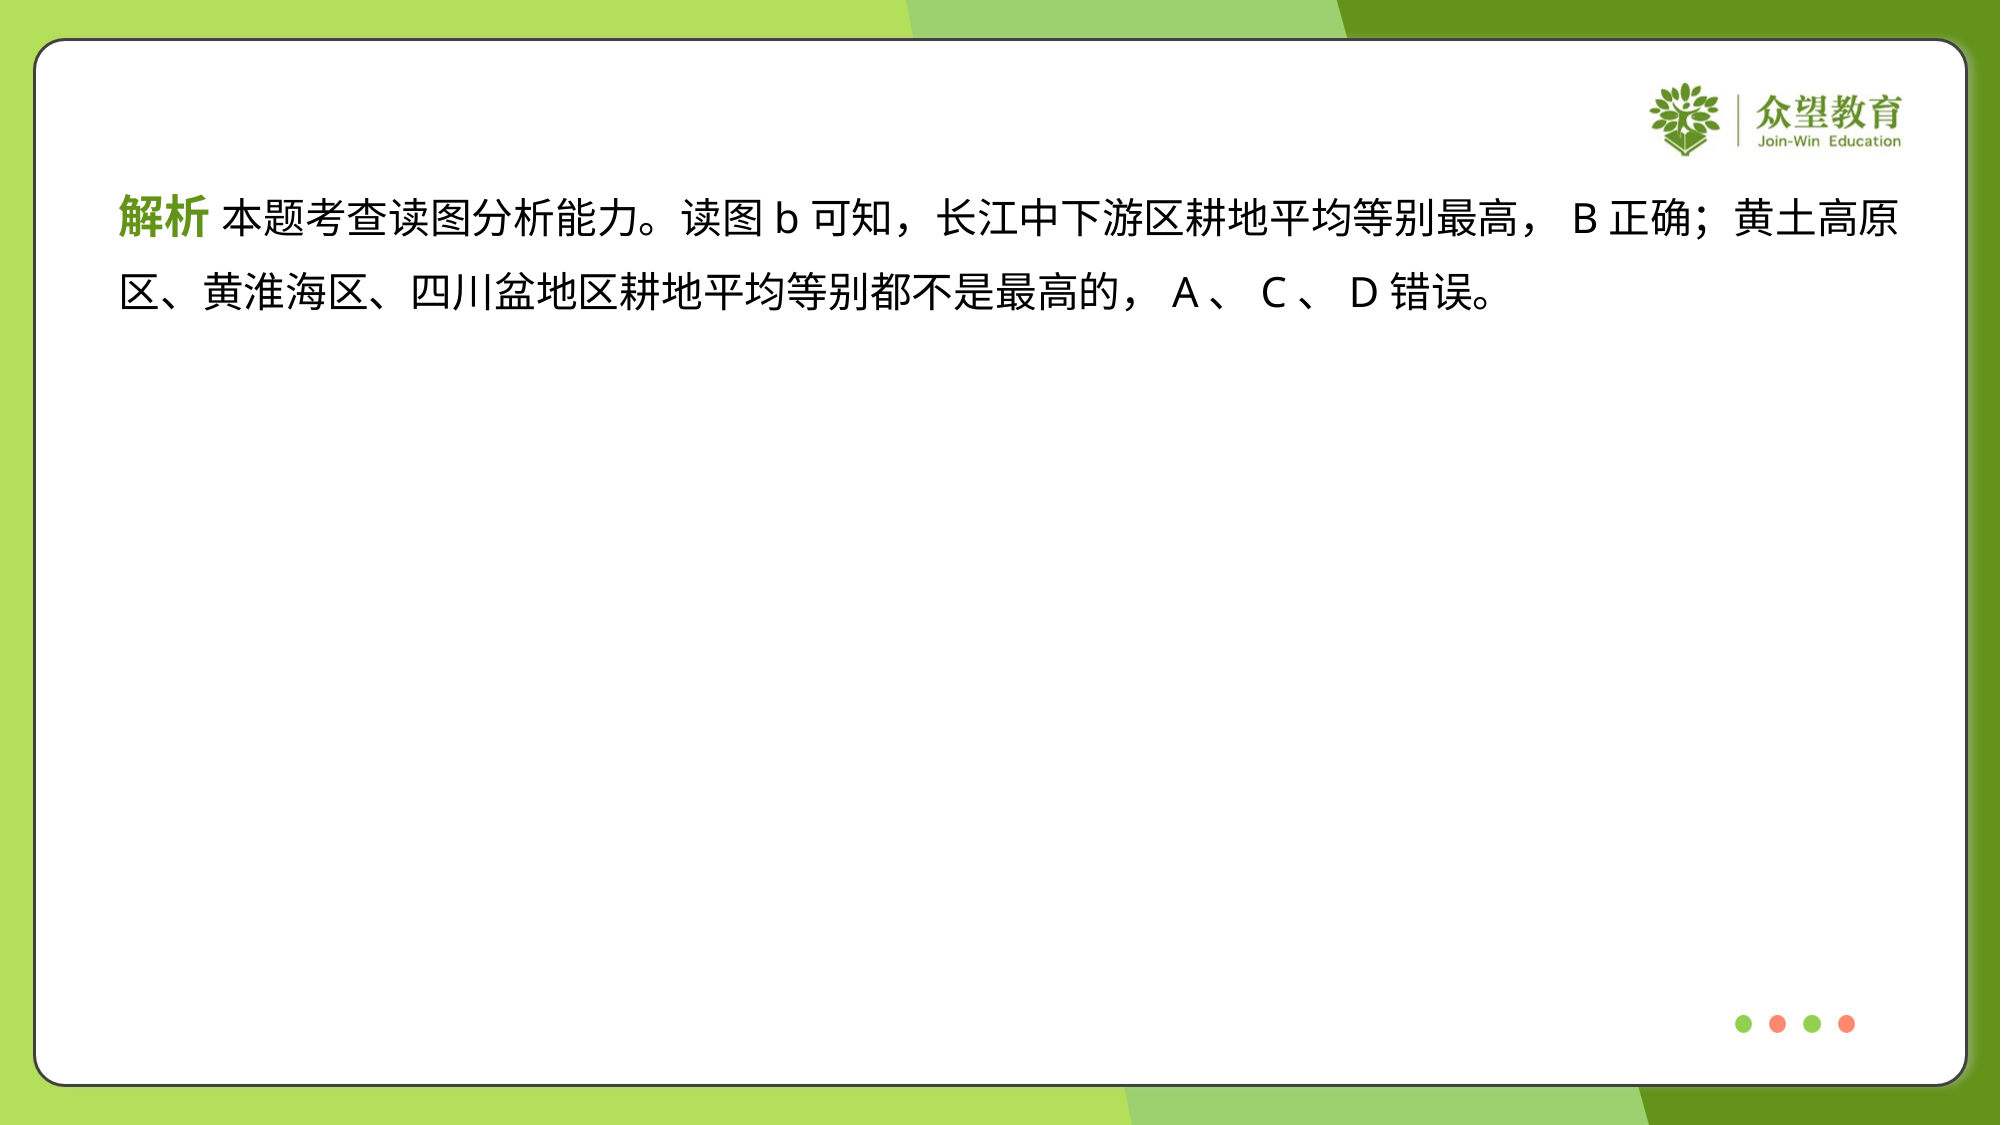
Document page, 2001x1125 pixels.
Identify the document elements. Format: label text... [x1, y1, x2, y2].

picture [0, 0, 2000, 1125]
text_box 解析 本题考查读图分析能力。读图b可知，长江中下游区耕地平均等别最高，B正确；黄土高原 区、黄淮海区、四川盆地区耕地平均等别都不是最高的，A、C、D错误。 [118, 159, 1883, 309]
